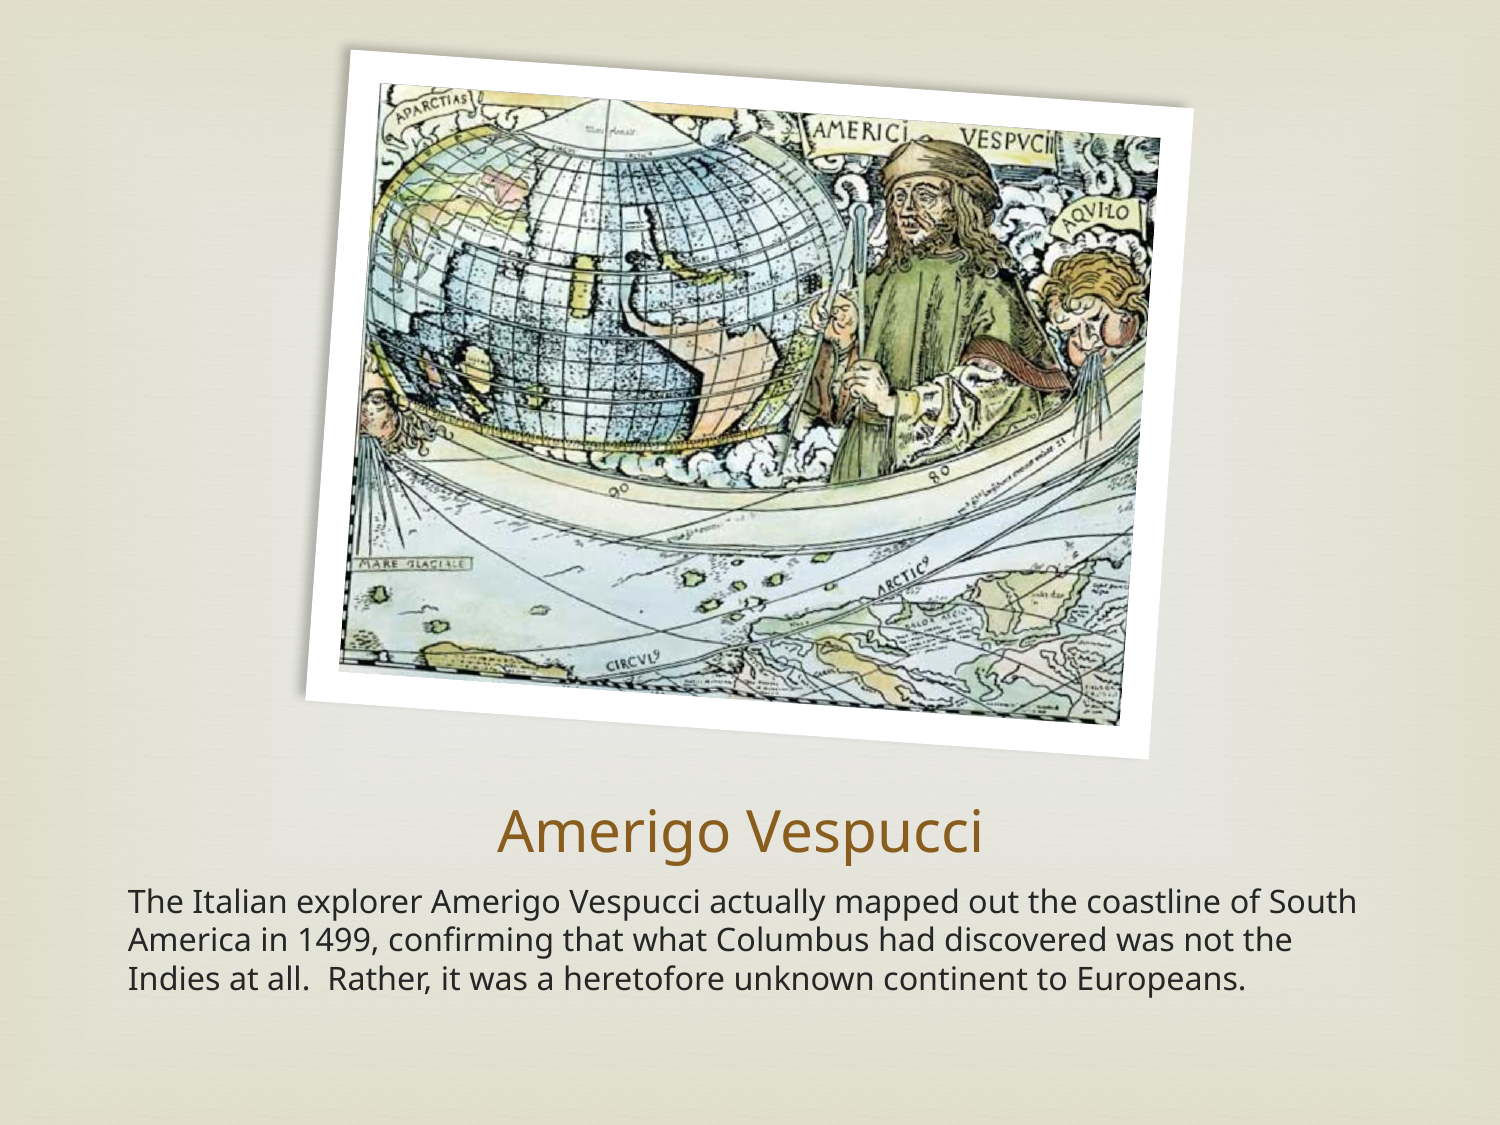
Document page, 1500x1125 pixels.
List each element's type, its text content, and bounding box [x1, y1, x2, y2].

list The Italian explorer Amerigo Vespucci actually mapped out the coastline of South America in 1499, confirming that what Columbus had discovered was not the Indies at all. Rather, it was a heretofore unknown continent to Europeans. [112, 873, 1386, 1006]
picture [339, 84, 1160, 726]
title Amerigo Vespucci [111, 765, 1386, 872]
